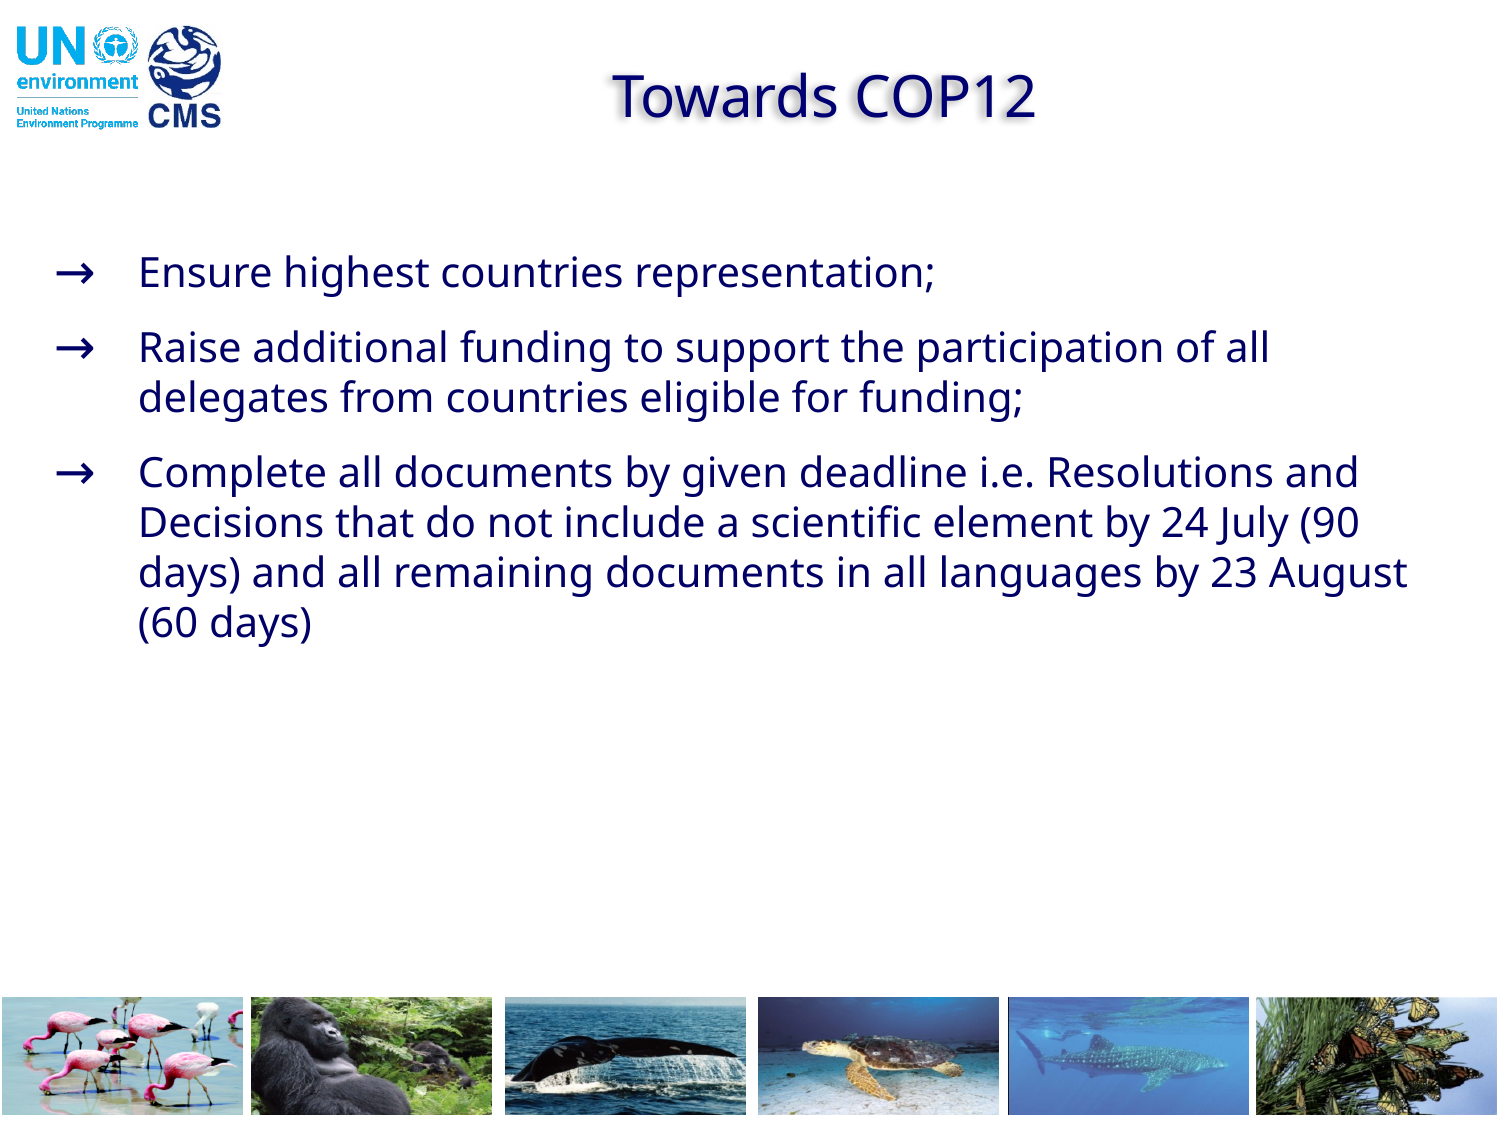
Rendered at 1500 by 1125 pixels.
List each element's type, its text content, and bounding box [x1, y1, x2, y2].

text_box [1, 997, 1497, 1115]
text_box Ensure highest countries representation; Raise additional funding to support the participation of all delegates from countries eligible for funding; Complete all documents by given deadline i.e. Resolutions and Decisions that do not include a scientific element by 24 July (90 days) and all remaining documents in all languages by 23 August (60 days) [39, 237, 1477, 778]
text_box Towards COP12 [172, 42, 1477, 146]
picture [0, 4, 223, 149]
